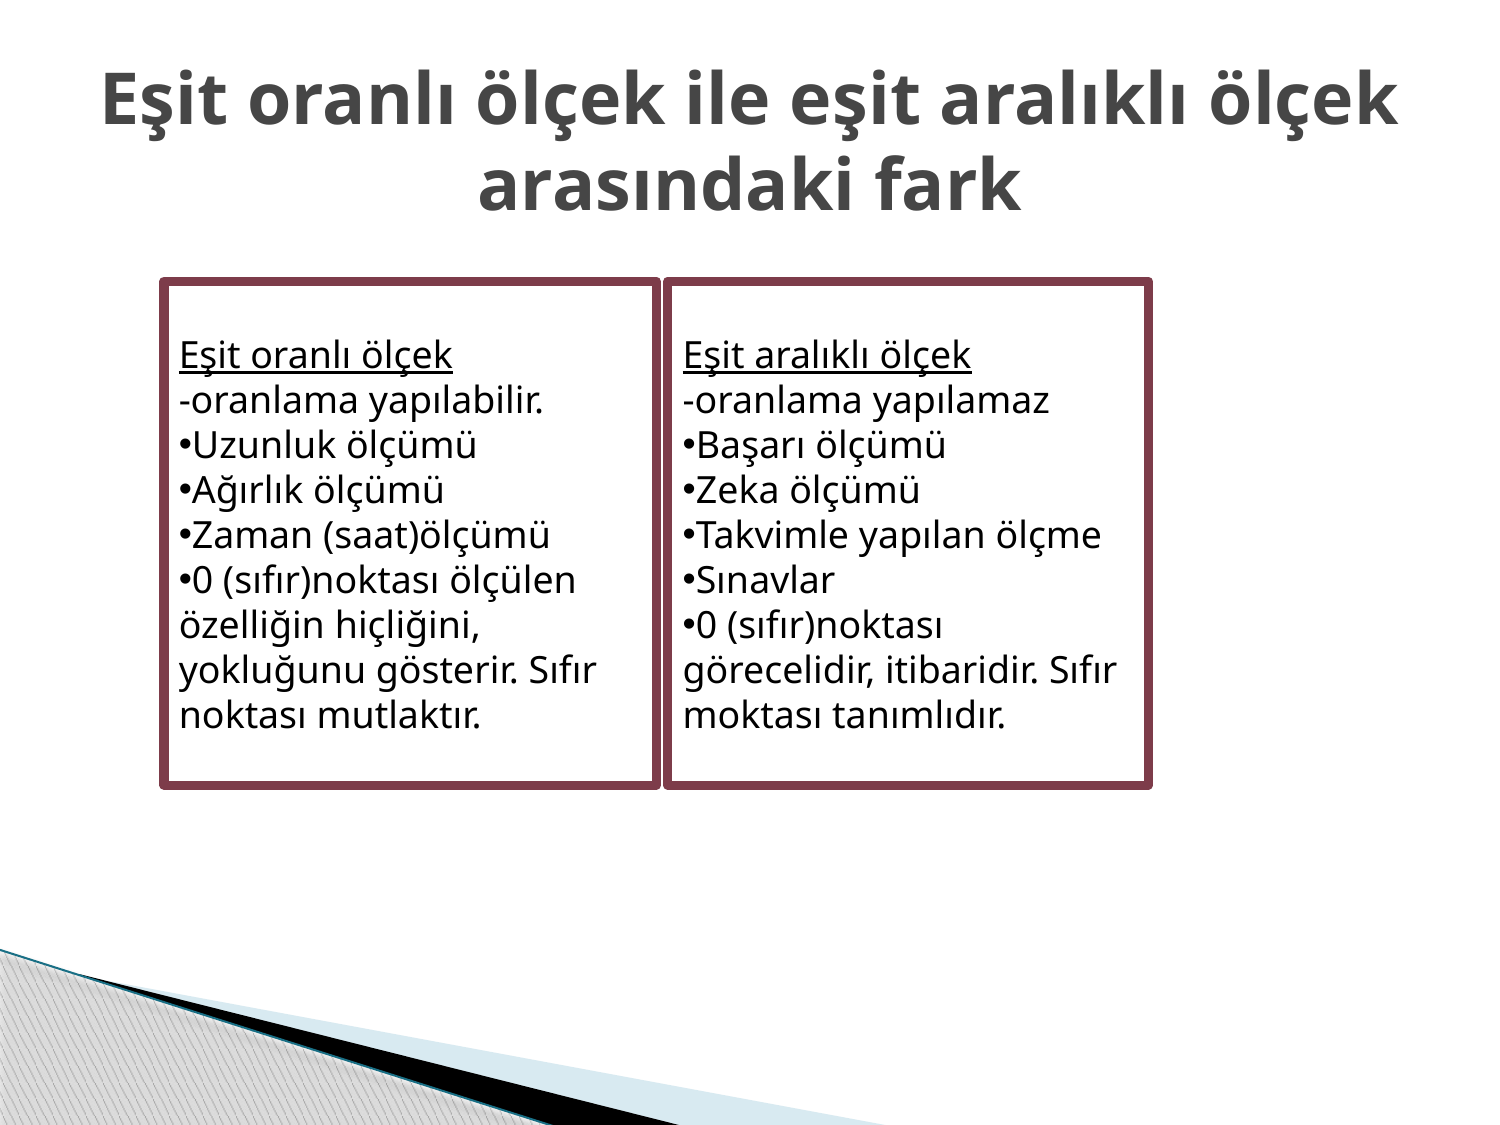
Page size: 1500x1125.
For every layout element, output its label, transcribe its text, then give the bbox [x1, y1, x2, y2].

title Eşit oranlı ölçek ile eşit aralıklı ölçek arasındaki fark [75, 45, 1425, 233]
text_box Eşit oranlı ölçek -oranlama yapılabilir. Uzunluk ölçümü Ağırlık ölçümü Zaman (saat)ölçümü 0 (sıfır)noktası ölçülen özelliğin hiçliğini, yokluğunu gösterir. Sıfır noktası mutlaktır. [159, 277, 661, 790]
text_box Eşit aralıklı ölçek -oranlama yapılamaz Başarı ölçümü Zeka ölçümü Takvimle yapılan ölçme Sınavlar 0 (sıfır)noktası görecelidir, itibaridir. Sıfır moktası tanımlıdır. [663, 277, 1153, 790]
